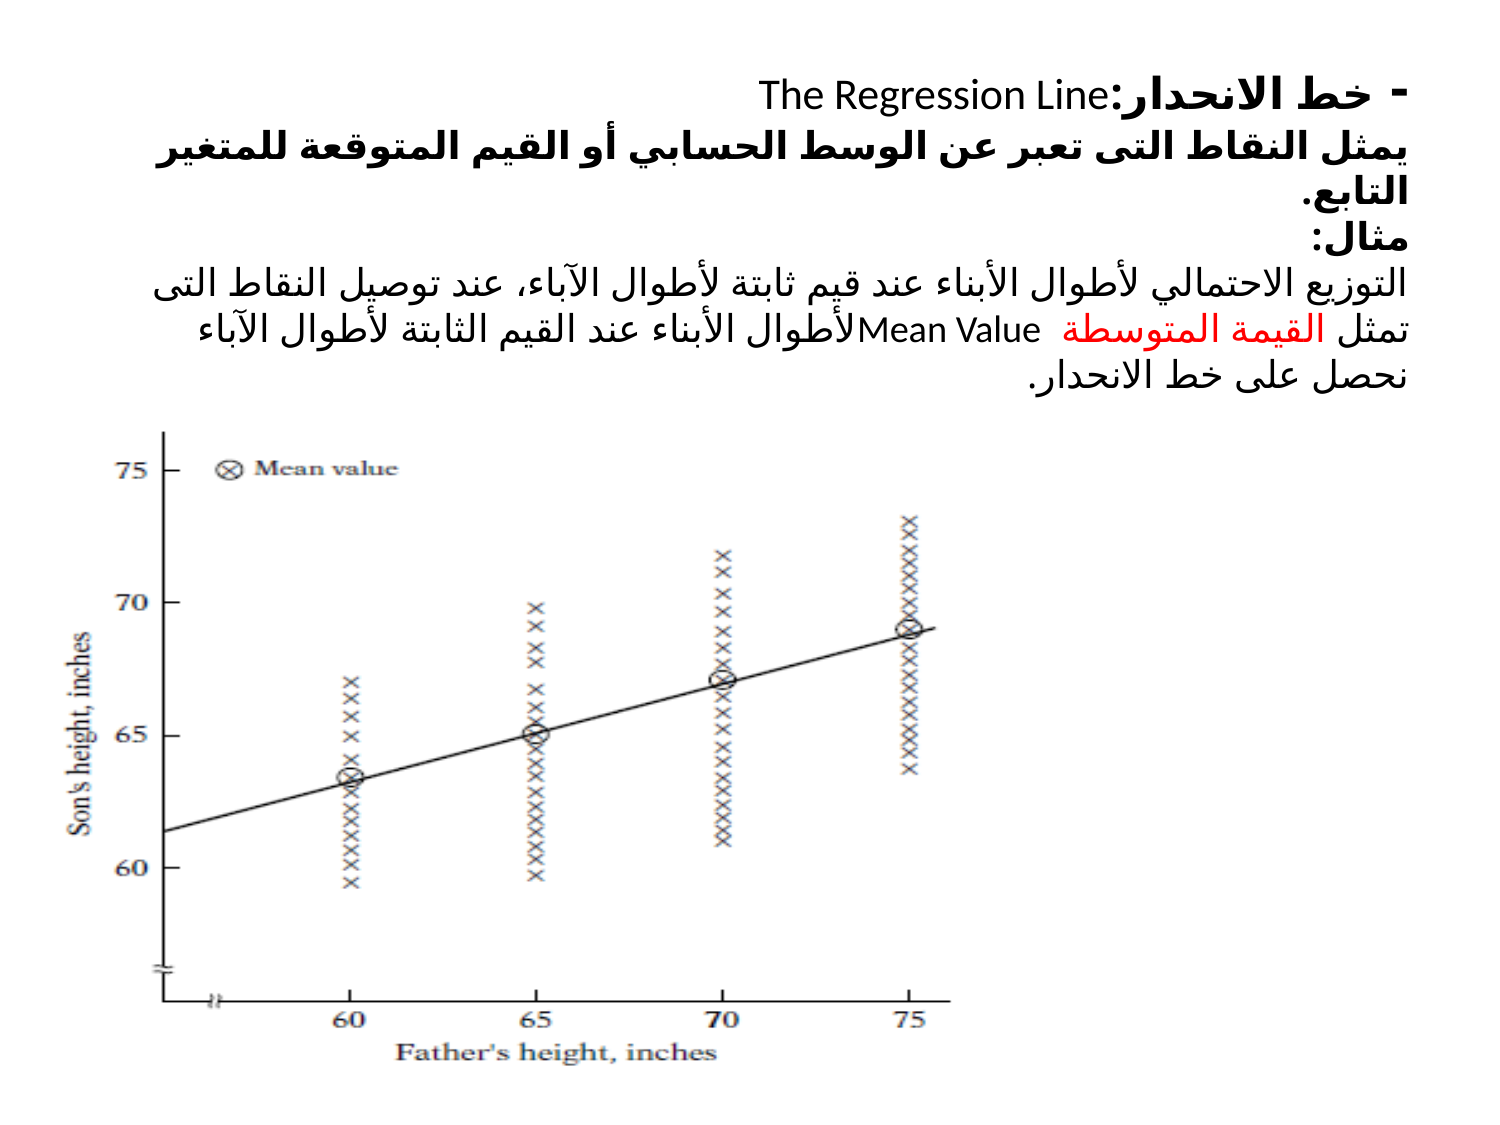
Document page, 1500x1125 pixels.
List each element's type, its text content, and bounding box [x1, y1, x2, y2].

title - خط الانحدار:The Regression Line يمثل النقاط التى تعبر عن الوسط الحسابي أو القيم المتوقعة للمتغير التابع. مثال: التوزيع الاحتمالي لأطوال الأبناء عند قيم ثابتة لأطوال الآباء، عند توصيل النقاط التى تمثل القيمة المتوسطة Mean Valueلأطوال الأبناء عند القيم الثابتة لأطوال الآباء نحصل على خط الانحدار. [75, 45, 1425, 450]
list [37, 405, 1126, 1076]
